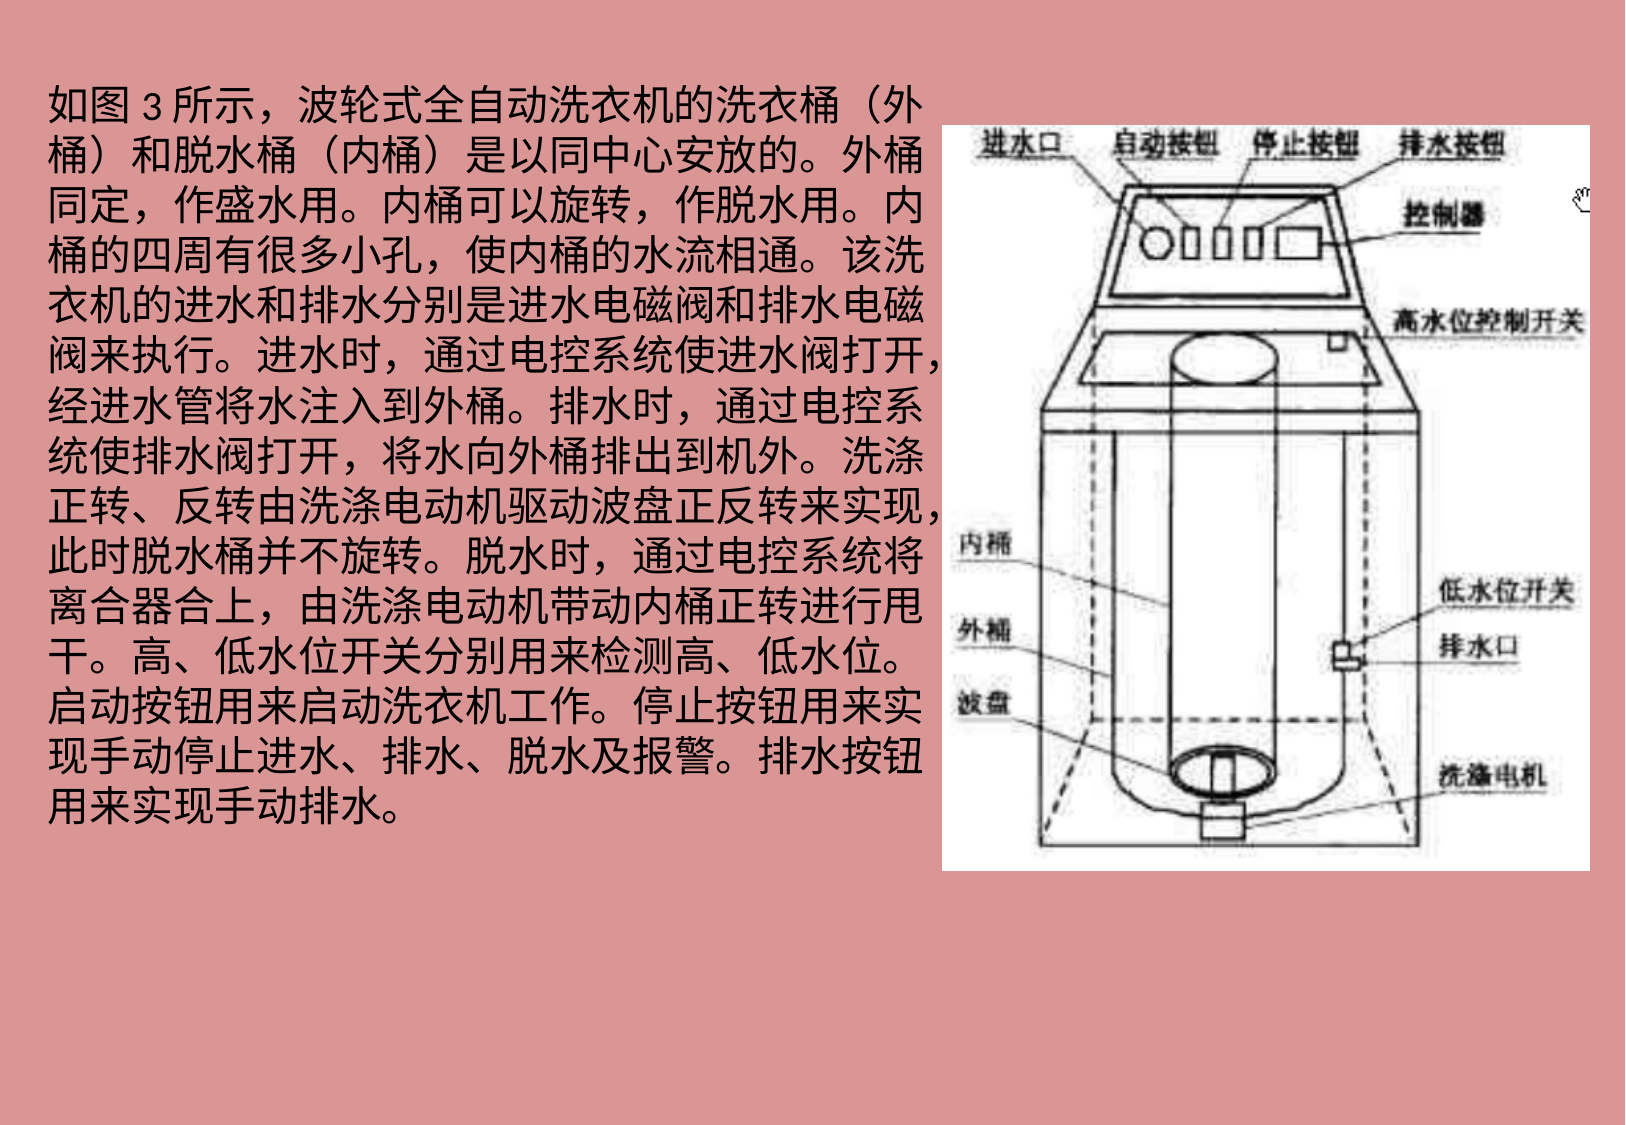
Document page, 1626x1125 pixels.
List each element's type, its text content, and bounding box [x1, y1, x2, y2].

title 如图3所示，波轮式全自动洗衣机的洗衣桶（外桶）和脱水桶（内桶）是以同中心安放的。外桶同定，作盛水用。内桶可以旋转，作脱水用。内桶的四周有很多小孔，使内桶的水流相通。该洗衣机的进水和排水分别是进水电磁阀和排水电磁阀来执行。进水时，通过电控系统使进水阀打开，经进水管将水注入到外桶。排水时，通过电控系统使排水阀打开，将水向外桶排出到机外。洗涤正转、反转由洗涤电动机驱动波盘正反转来实现，此时脱水桶并不旋转。脱水时，通过电控系统将离合器合上，由洗涤电动机带动内桶正转进行甩干。高、低水位开关分别用来检测高、低水位。启动按钮用来启动洗衣机工作。停止按钮用来实现手动停止进水、排水、脱水及报警。排水按钮用来实现手动排水。 [32, 54, 943, 965]
picture [942, 125, 1590, 871]
